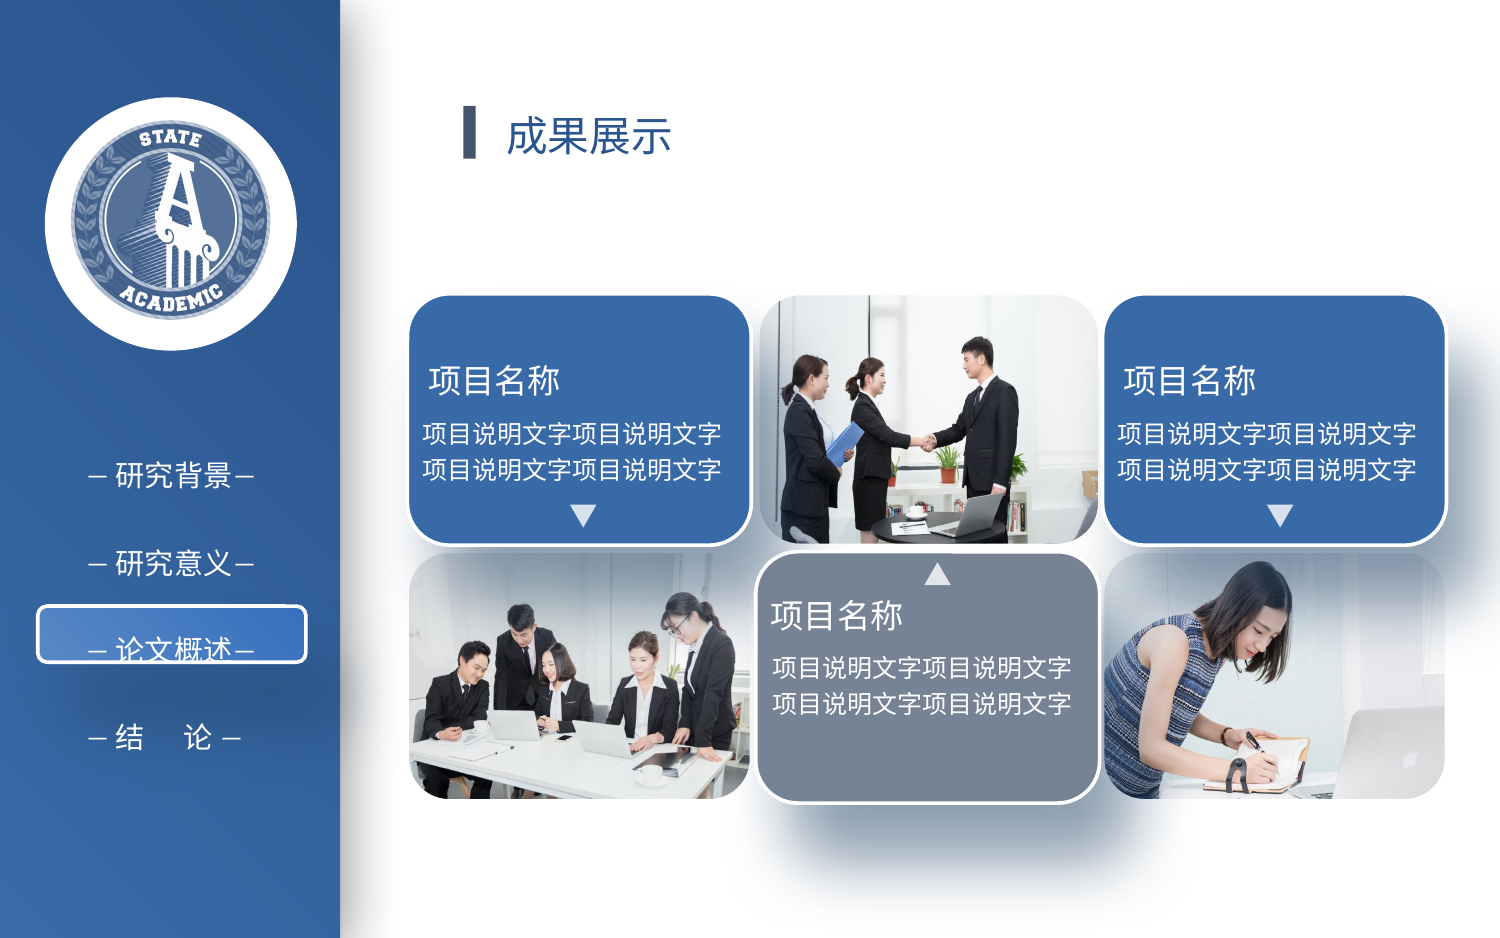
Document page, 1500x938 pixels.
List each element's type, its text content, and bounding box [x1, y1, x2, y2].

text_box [0, 0, 341, 938]
text_box [405, 291, 754, 548]
text_box 项目说明文字项目说明文字 项目说明文字项目说明文字 [758, 639, 1095, 727]
text_box [753, 549, 1102, 806]
text_box [1100, 291, 1449, 548]
text_box [568, 502, 599, 530]
text_box 项目说明文字项目说明文字 项目说明文字项目说明文字 [1102, 405, 1447, 492]
text_box 项目说明文字项目说明文字 项目说明文字项目说明文字 [407, 405, 752, 492]
text_box 项目名称 [755, 579, 951, 646]
text_box [1265, 502, 1296, 530]
text_box 项目名称 [1108, 345, 1306, 412]
text_box [1181, 650, 1447, 801]
text_box [922, 560, 953, 588]
text_box [461, 104, 478, 161]
text_box 项目名称 [413, 345, 609, 412]
text_box [407, 603, 742, 801]
text_box [765, 293, 1100, 546]
text_box 成果展示 [491, 102, 689, 168]
